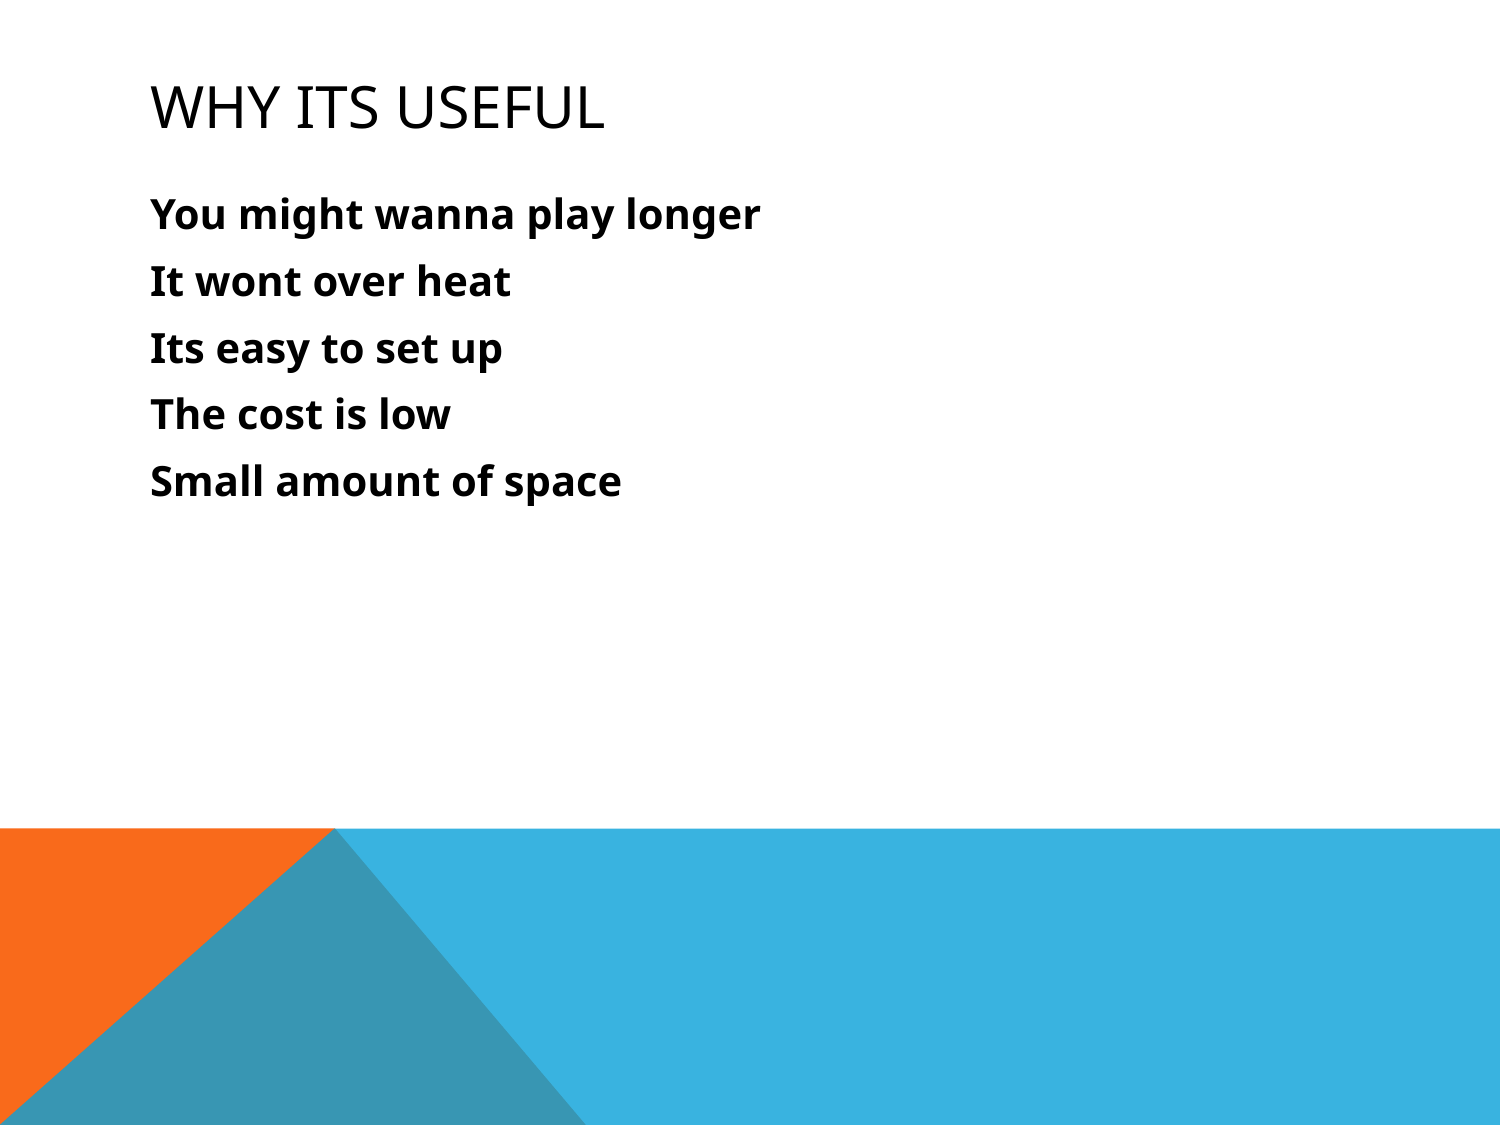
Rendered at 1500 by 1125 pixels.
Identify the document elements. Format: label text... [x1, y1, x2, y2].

list You might wanna play longer It wont over heat Its easy to set up The cost is low Small amount of space [135, 180, 1369, 768]
title Why its useful [135, 60, 1369, 150]
